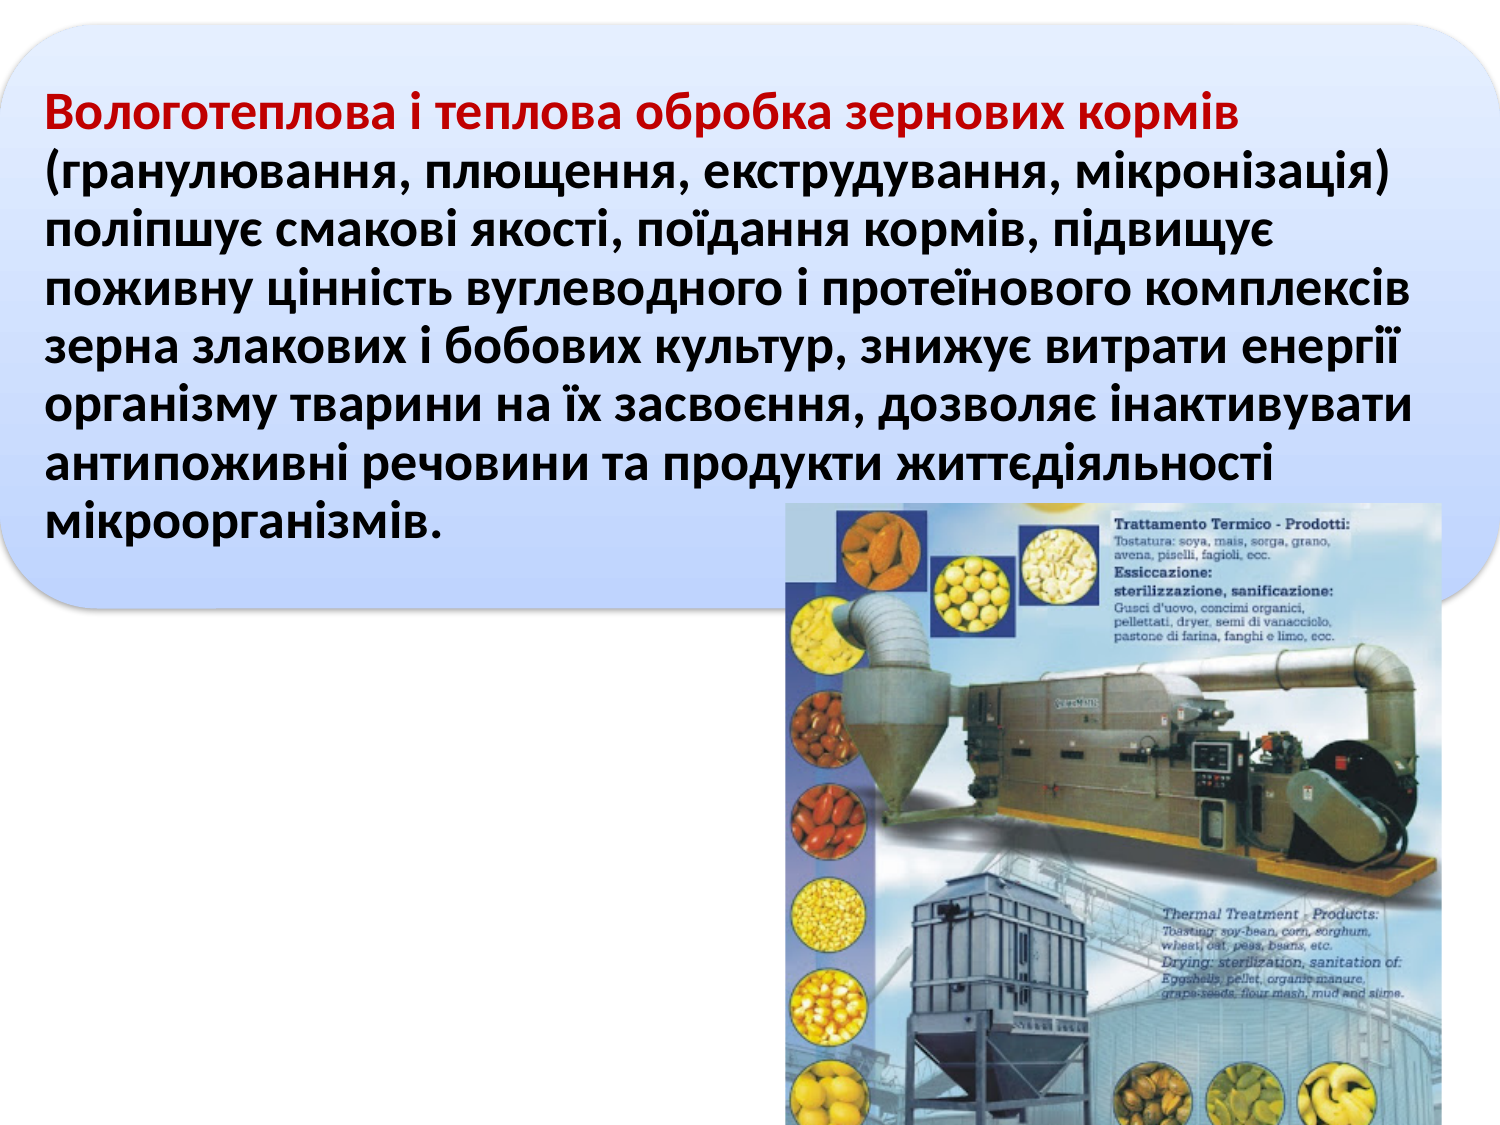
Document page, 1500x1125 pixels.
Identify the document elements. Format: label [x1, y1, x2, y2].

picture [785, 503, 1442, 1125]
text_box [0, 0, 1500, 634]
